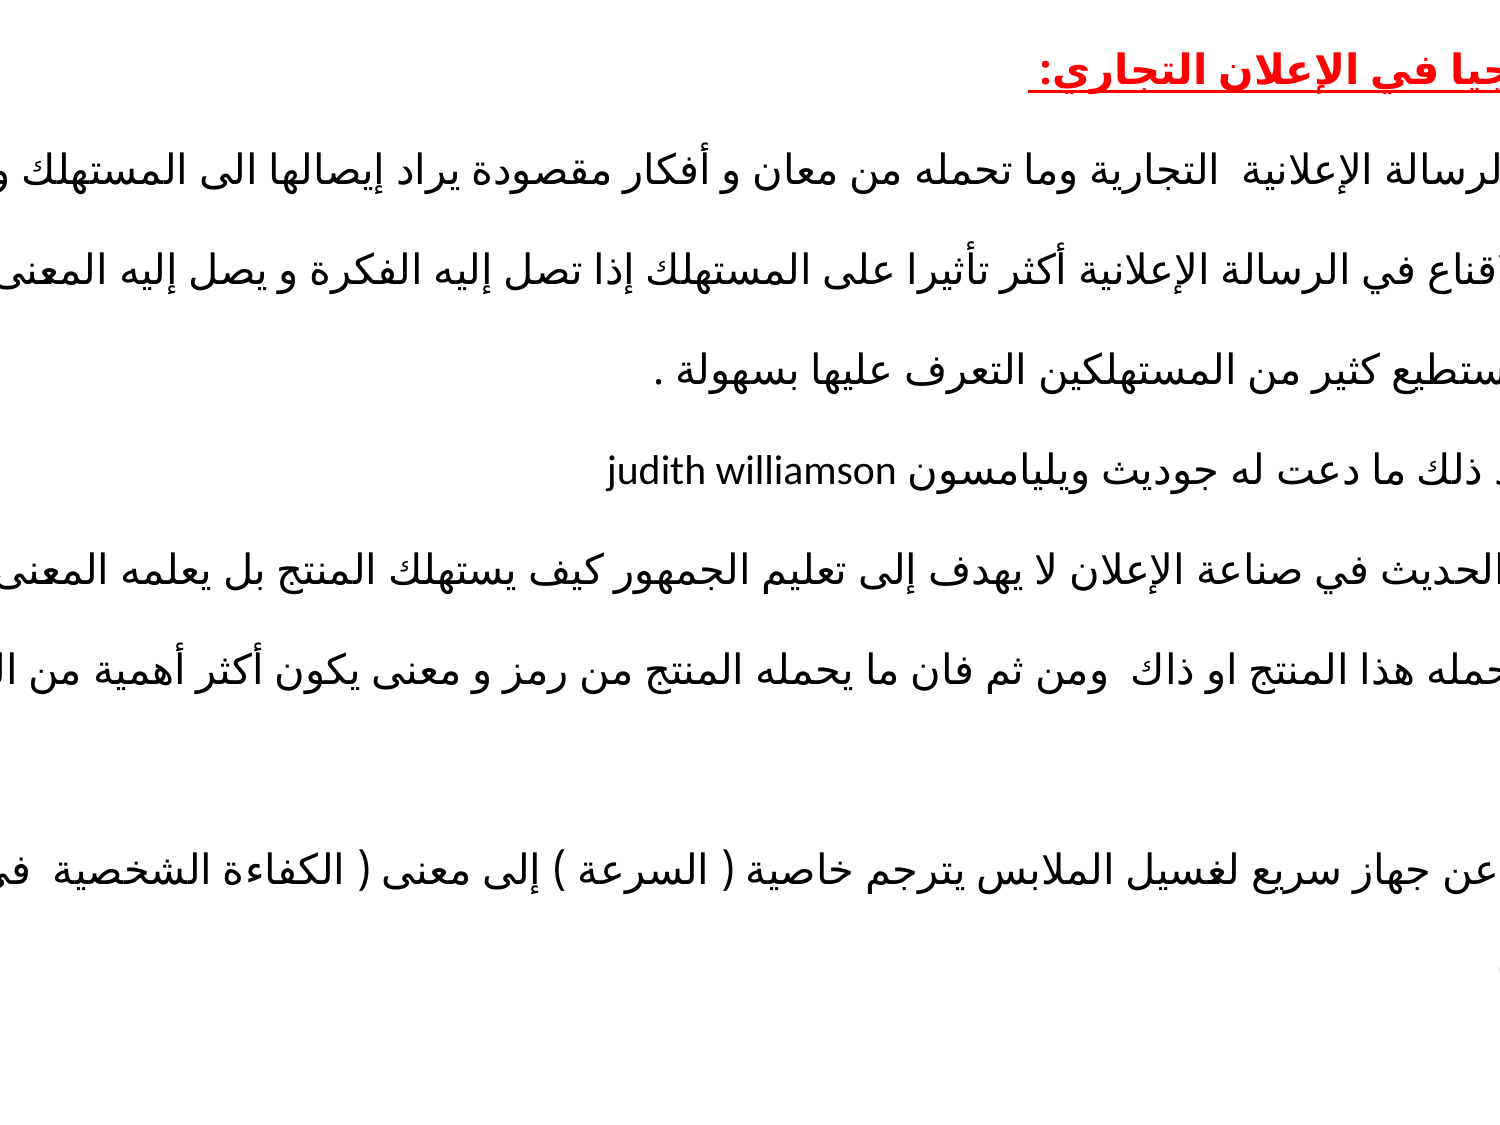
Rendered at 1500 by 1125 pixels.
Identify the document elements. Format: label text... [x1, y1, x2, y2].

text_box الايديوجيا في الإعلان التجاري: يقصد بالرسالة الإعلانية التجارية وما تحمله من معان و أفكار مقصودة يراد إيصالها الى المستهلك و إقناعه بها , والاقناع في الرسالة الإعلانية أكثر تأثيرا على المستهلك إذا تصل إليه الفكرة و يصل إليه المعنى بطريقة ذكية لا يستطيع كثير من المستهلكين التعرف عليها بسهولة . ما يؤكد ذلك ما دعت له جوديث ويليامسون judith williamson الاتجاه الحديث في صناعة الإعلان لا يهدف إلى تعليم الجمهور كيف يستهلك المنتج بل يعلمه المعنى الذي يحمله هذا المنتج او ذاك ومن ثم فان ما يحمله المنتج من رمز و معنى يكون أكثر أهمية من المنتج نفسه مثال : الاعلان عن جهاز سريع لغسيل الملابس يترجم خاصية ( السرعة ) إلى معنى ( الكفاءة الشخصية في إدارة الوقت ) [0, 35, 1500, 1125]
